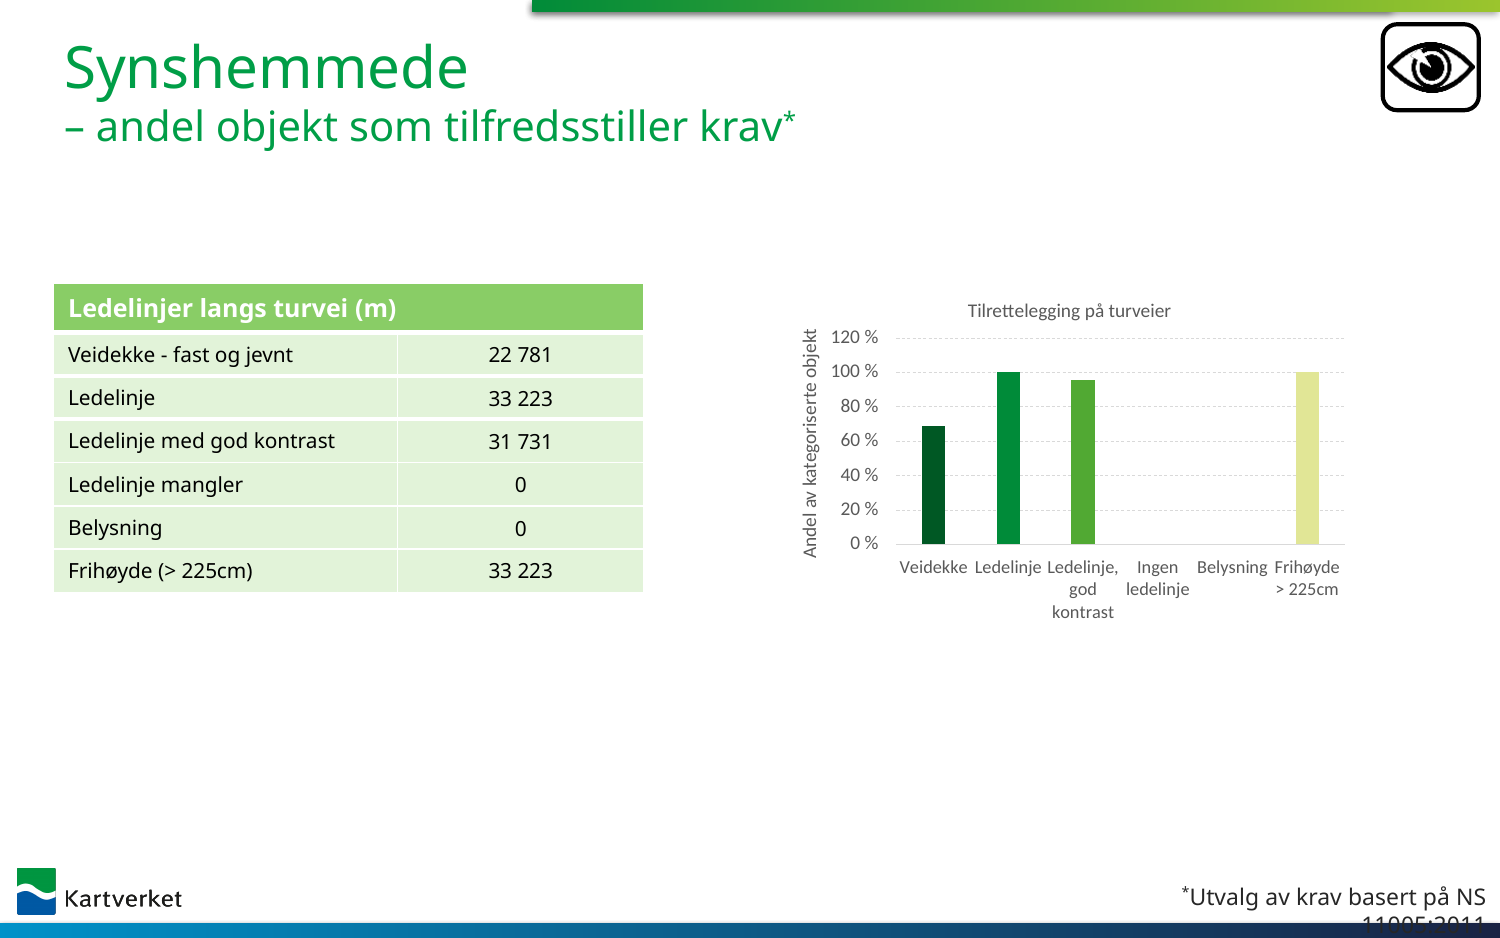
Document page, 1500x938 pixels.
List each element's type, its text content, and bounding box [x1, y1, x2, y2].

table_cell Belysning [54, 507, 397, 548]
picture [791, 291, 1348, 630]
table_cell 0 [398, 507, 643, 548]
table_cell Ledelinje med god kontrast [54, 421, 397, 462]
text_box Synshemmede – andel objekt som tilfredsstiller krav* [49, 24, 1431, 158]
table_header Ledelinjer langs turvei (m) [54, 284, 643, 330]
table_cell 33 223 [398, 378, 643, 417]
table_cell Frihøyde (> 225cm) [54, 550, 397, 592]
table_cell 33 223 [398, 550, 643, 592]
table_cell 22 781 [398, 335, 643, 374]
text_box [1382, 24, 1480, 111]
text_box *Utvalg av krav basert på NS 11005:2011 [1068, 873, 1500, 938]
table_cell Veidekke - fast og jevnt [54, 335, 397, 374]
table_cell Ledelinje mangler [54, 463, 397, 505]
table_cell 0 [398, 463, 643, 505]
table_cell Ledelinje [54, 378, 397, 417]
table_cell 31 731 [398, 421, 643, 462]
